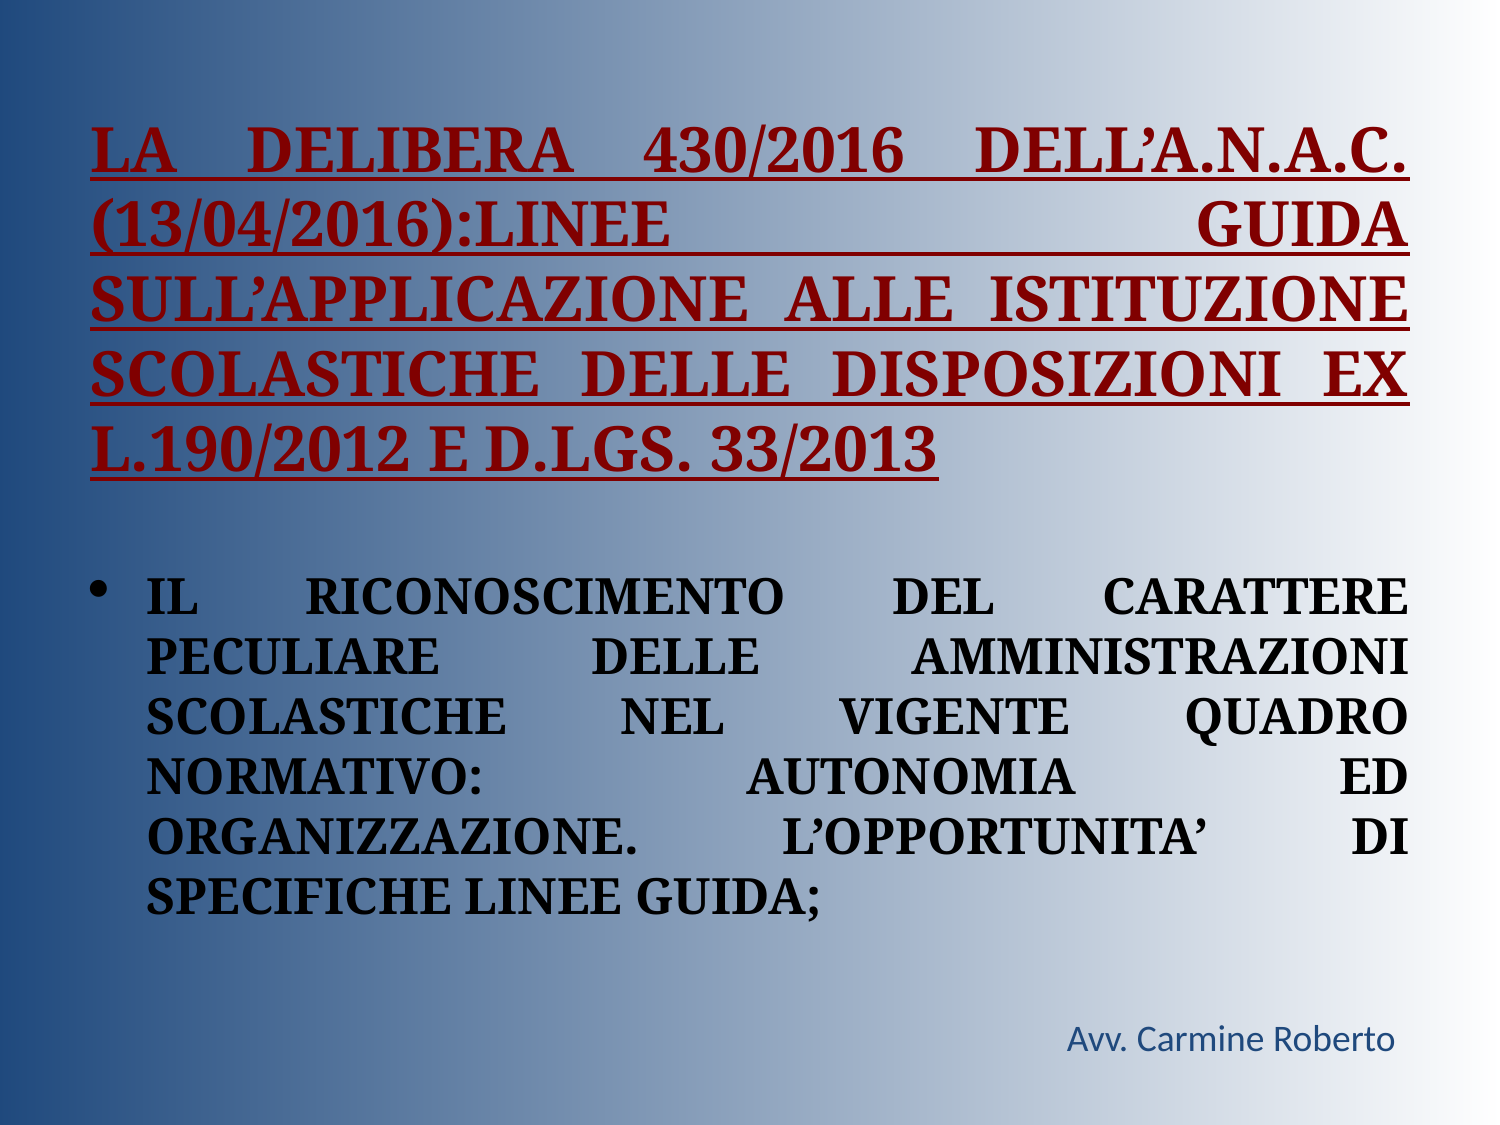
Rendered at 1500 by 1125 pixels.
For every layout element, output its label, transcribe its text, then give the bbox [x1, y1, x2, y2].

text_box Avv. Carmine Roberto [1052, 1007, 1425, 1067]
list LA DELIBERA 430/2016 DELL’A.N.A.C. (13/04/2016):LINEE GUIDA SULL’APPLICAZIONE ALLE ISTITUZIONE SCOLASTICHE DELLE DISPOSIZIONI EX L.190/2012 E D.LGS. 33/2013 IL RICONOSCIMENTO DEL CARATTERE PECULIARE DELLE AMMINISTRAZIONI SCOLASTICHE NEL VIGENTE QUADRO NORMATIVO: AUTONOMIA ED ORGANIZZAZIONE. L’OPPORTUNITA’ DI SPECIFICHE LINEE GUIDA; [75, 102, 1425, 1005]
